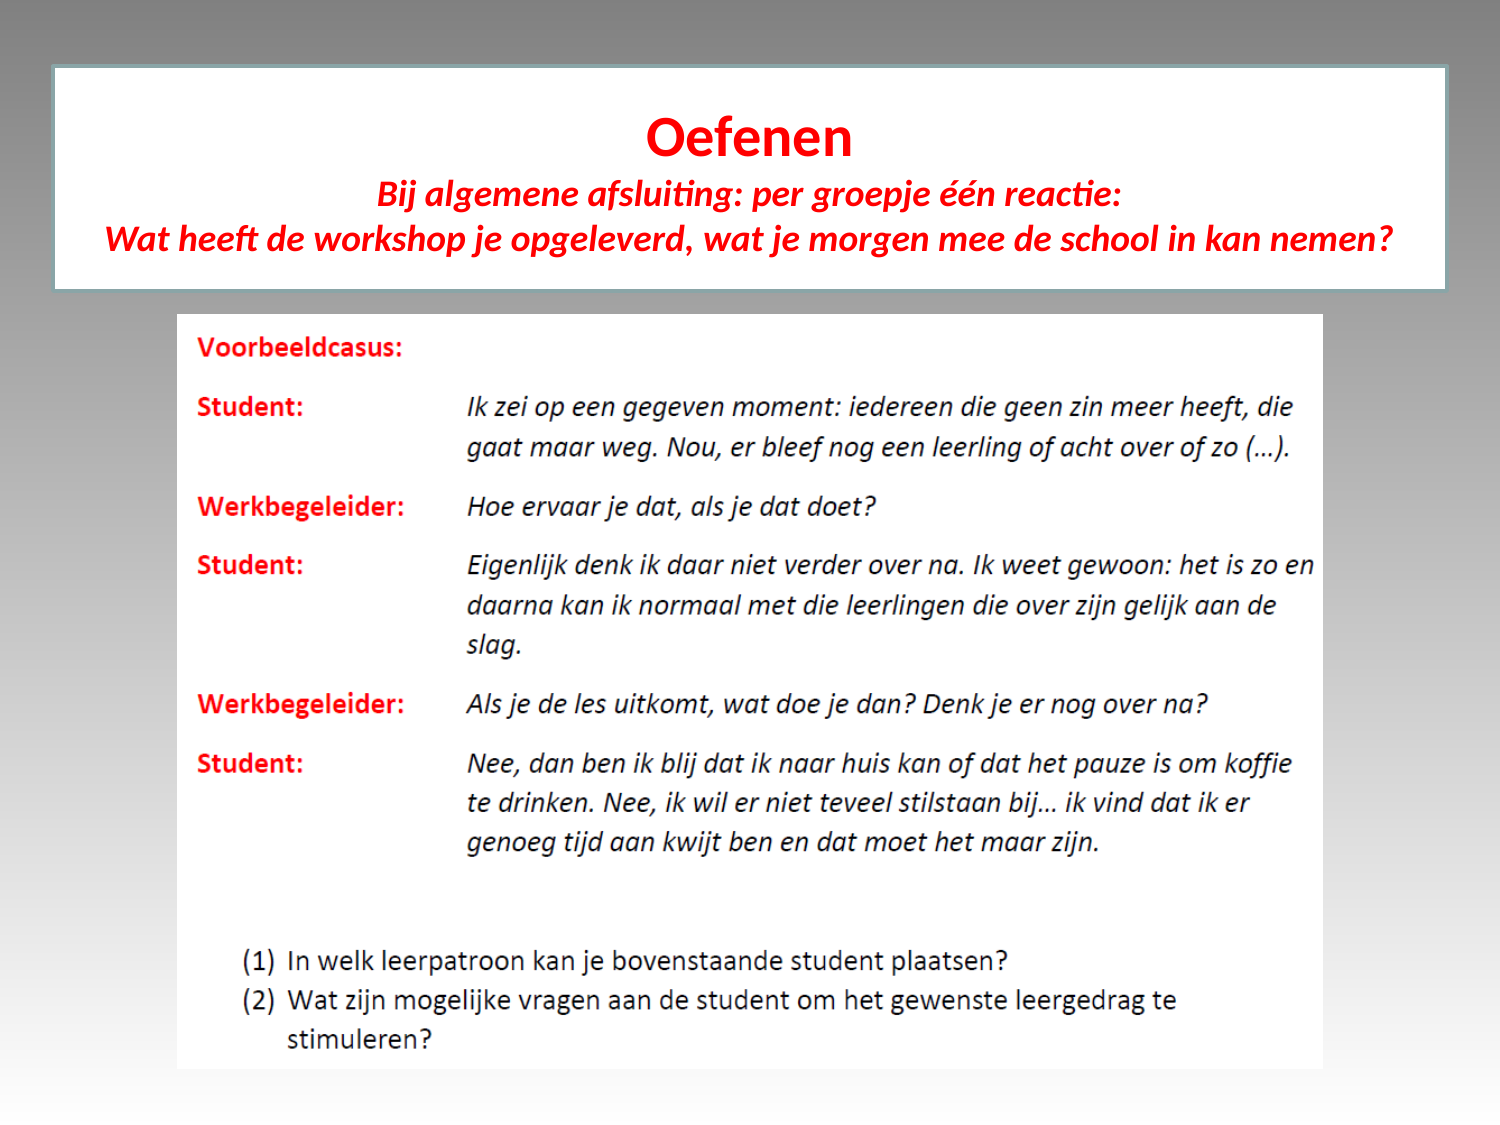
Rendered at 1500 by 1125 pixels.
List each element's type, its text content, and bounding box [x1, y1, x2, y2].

text_box Oefenen Bij algemene afsluiting: per groepje één reactie: Wat heeft de workshop je opgeleverd, wat je morgen mee de school in kan nemen? [51, 64, 1449, 293]
picture [176, 314, 1324, 1069]
